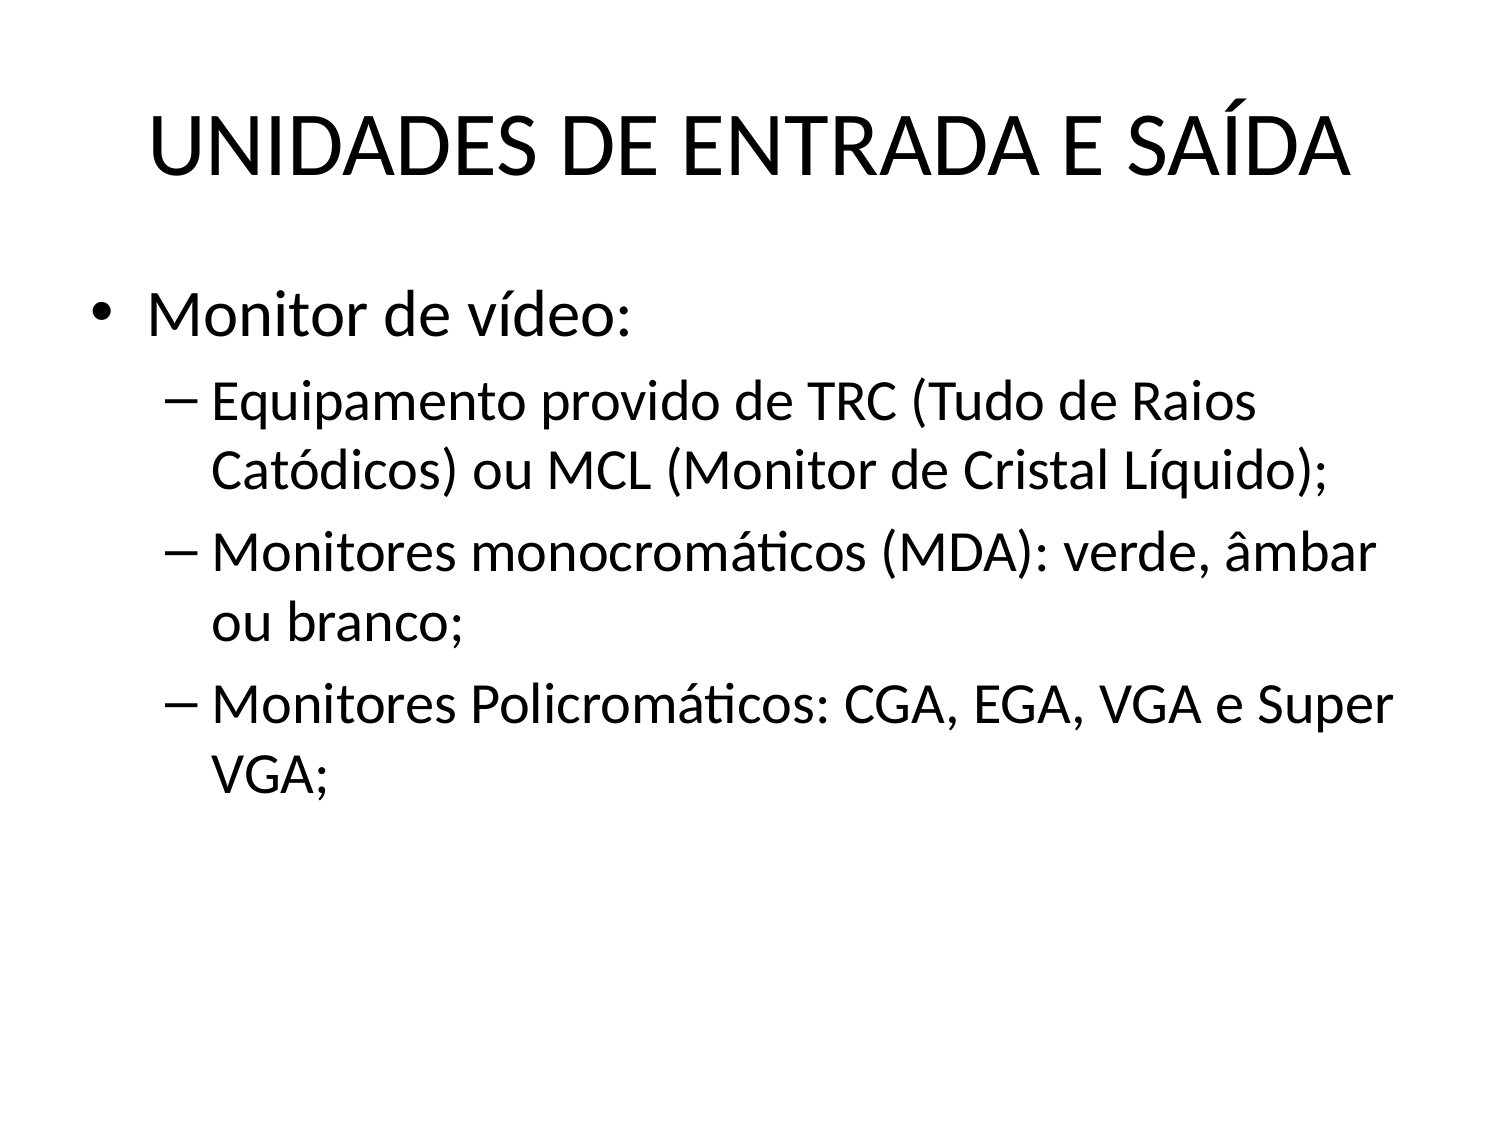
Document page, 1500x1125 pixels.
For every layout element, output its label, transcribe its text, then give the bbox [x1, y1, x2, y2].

list Monitor de vídeo: Equipamento provido de TRC (Tudo de Raios Catódicos) ou MCL (Monitor de Cristal Líquido); Monitores monocromáticos (MDA): verde, âmbar ou branco; Monitores Policromáticos: CGA, EGA, VGA e Super VGA; [75, 262, 1425, 1005]
title UNIDADES DE ENTRADA E SAÍDA [75, 45, 1425, 233]
